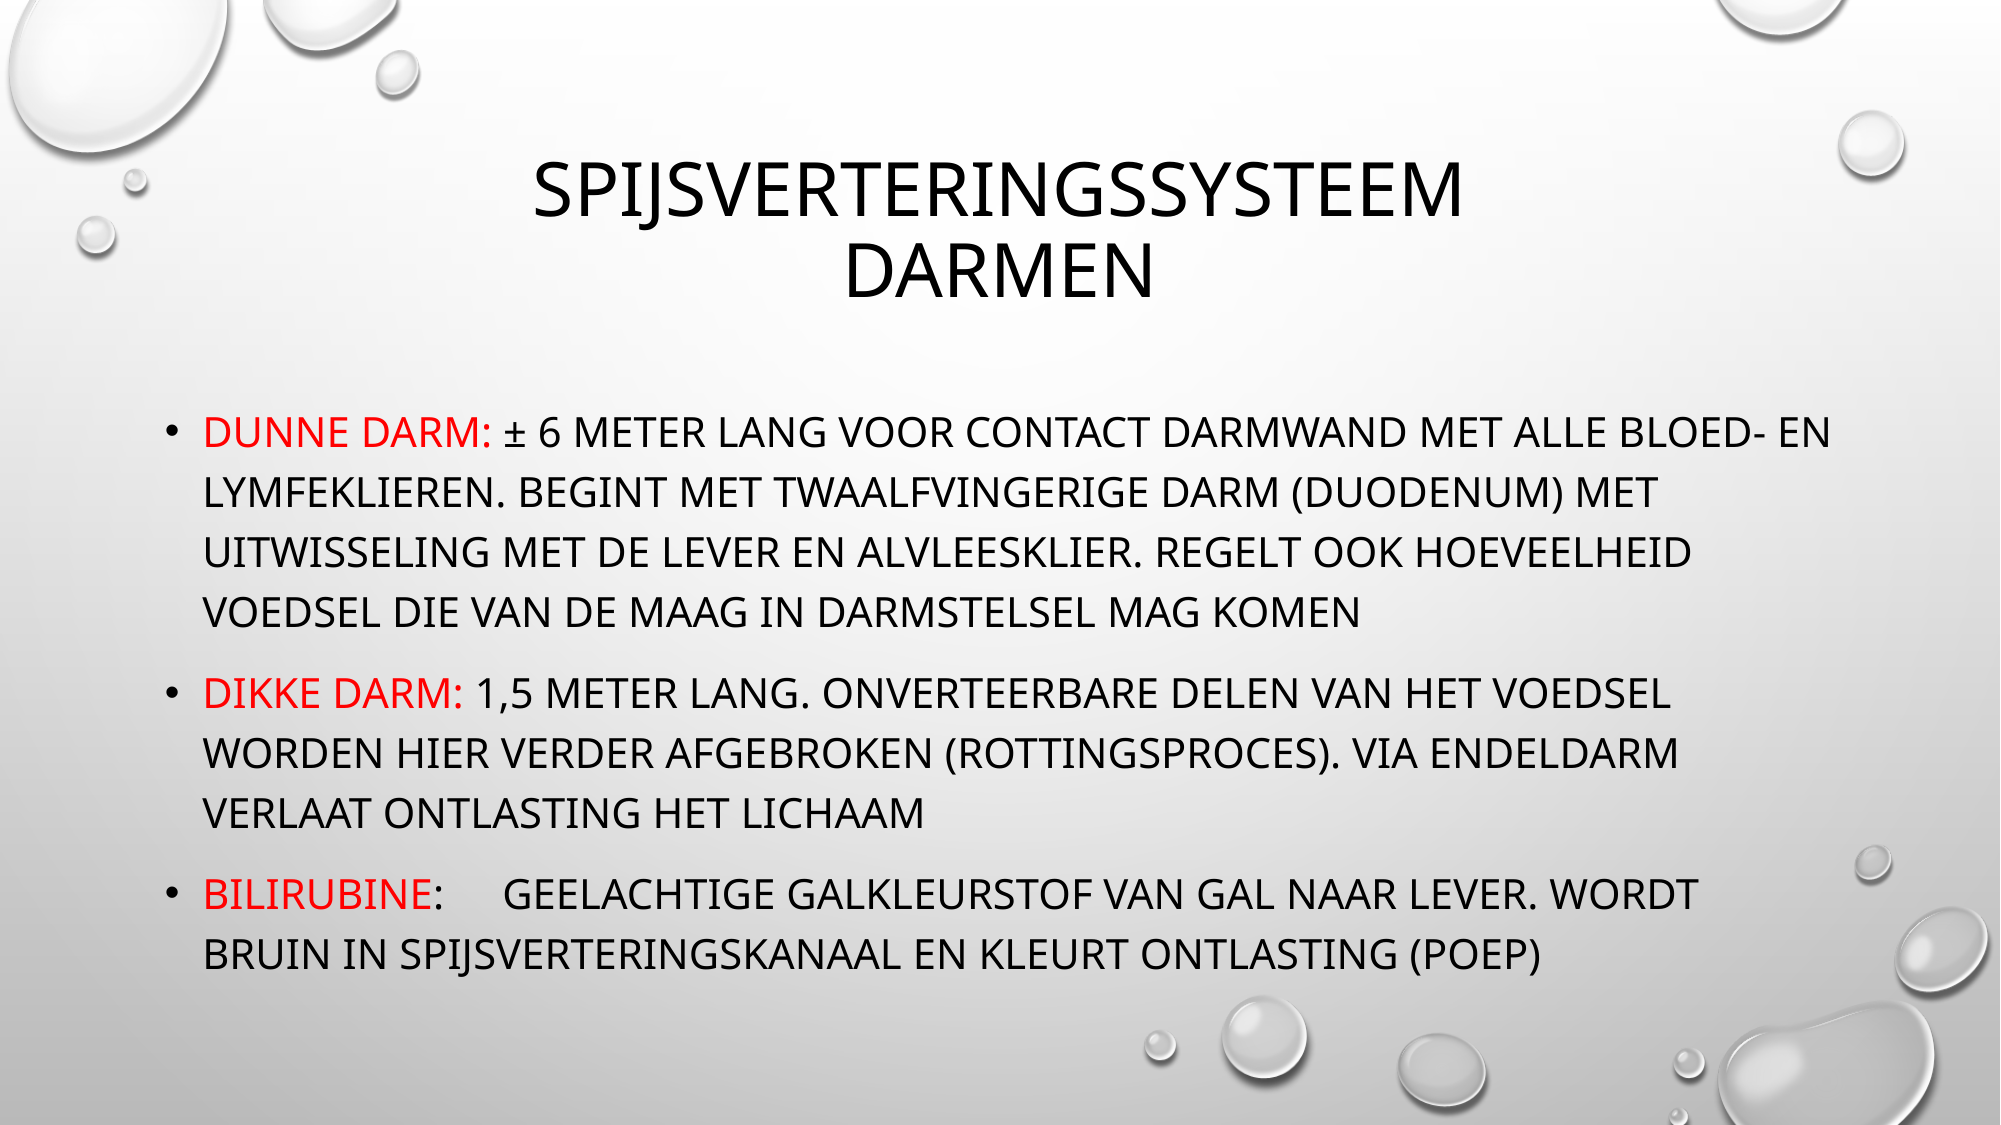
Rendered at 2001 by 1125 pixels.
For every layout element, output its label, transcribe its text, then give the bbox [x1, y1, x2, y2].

picture [0, 0, 2000, 1125]
title Spijsverteringssysteem darmen [149, 101, 1851, 364]
list Dunne darm: ± 6 meter lang voor contact darmwand met alle bloed- en lymfeklieren. Begint met twaalfvingerige darm (duodenum) met uitwisseling met de lever en alvleesklier. Regelt ook hoeveelheid voedsel die van de maag in darmstelsel mag komen Dikke darm: 1,5 meter lang. Onverteerbare delen van het voedsel worden hier verder afgebroken (rottingsproces). Via endeldarm verlaat ontlasting het lichaam Bilirubine: Geelachtige galkleurstof van gal naar lever. Wordt bruin in spijsverteringskanaal en kleurt ontlasting (poep) [149, 388, 1850, 1078]
